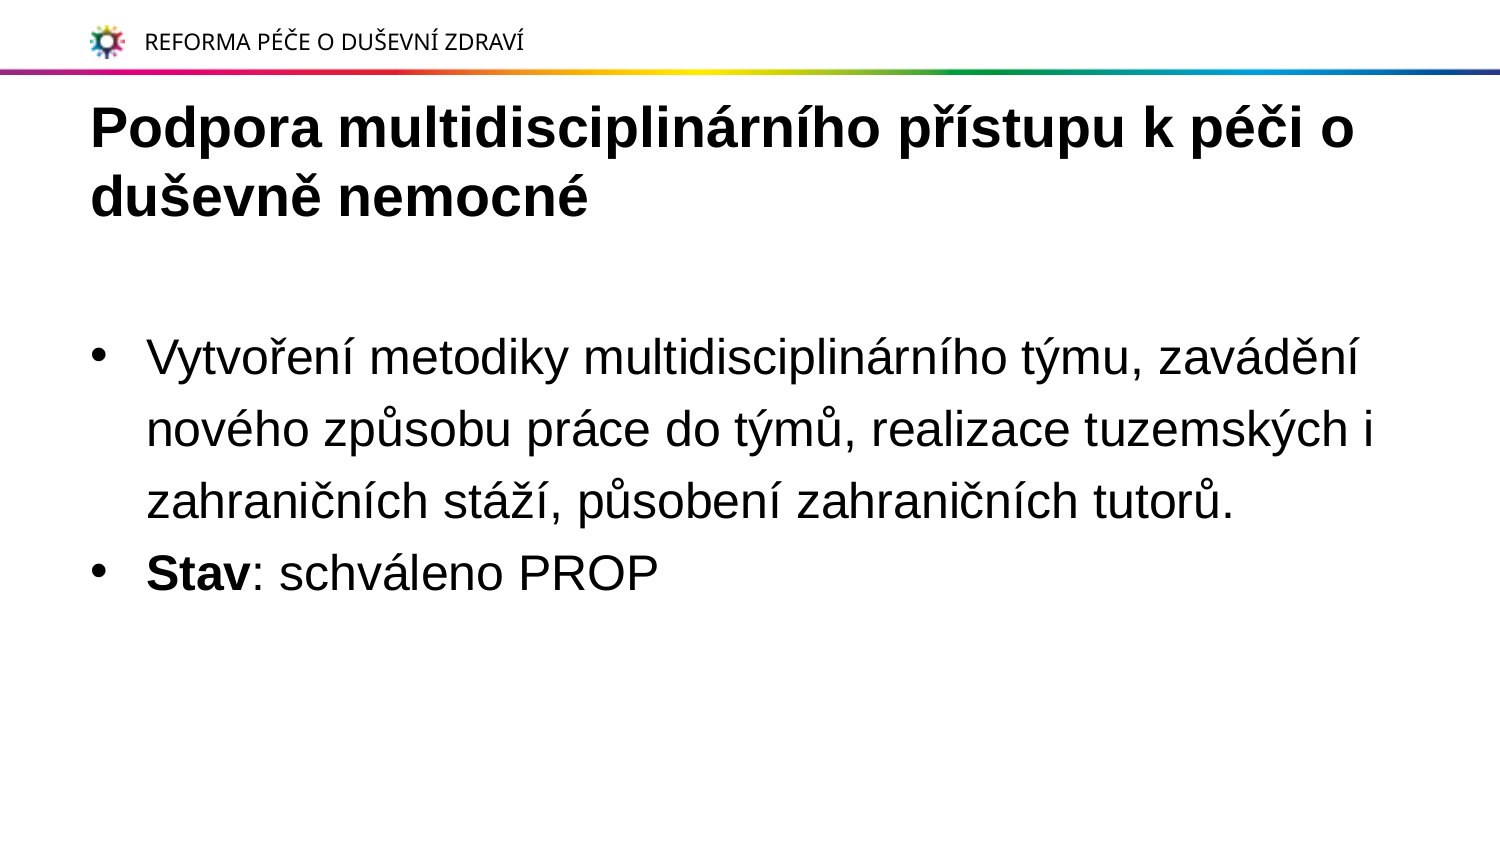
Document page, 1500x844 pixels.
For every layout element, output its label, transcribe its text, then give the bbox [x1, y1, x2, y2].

picture [0, 67, 1500, 75]
list Vytvoření metodiky multidisciplinárního týmu, zavádění nového způsobu práce do týmů, realizace tuzemských i zahraničních stáží, působení zahraničních tutorů. Stav: schváleno PROP [75, 304, 1425, 754]
picture [90, 25, 125, 59]
title Podpora multidisciplinárního přístupu k péči o duševně nemocné [75, 82, 1425, 304]
